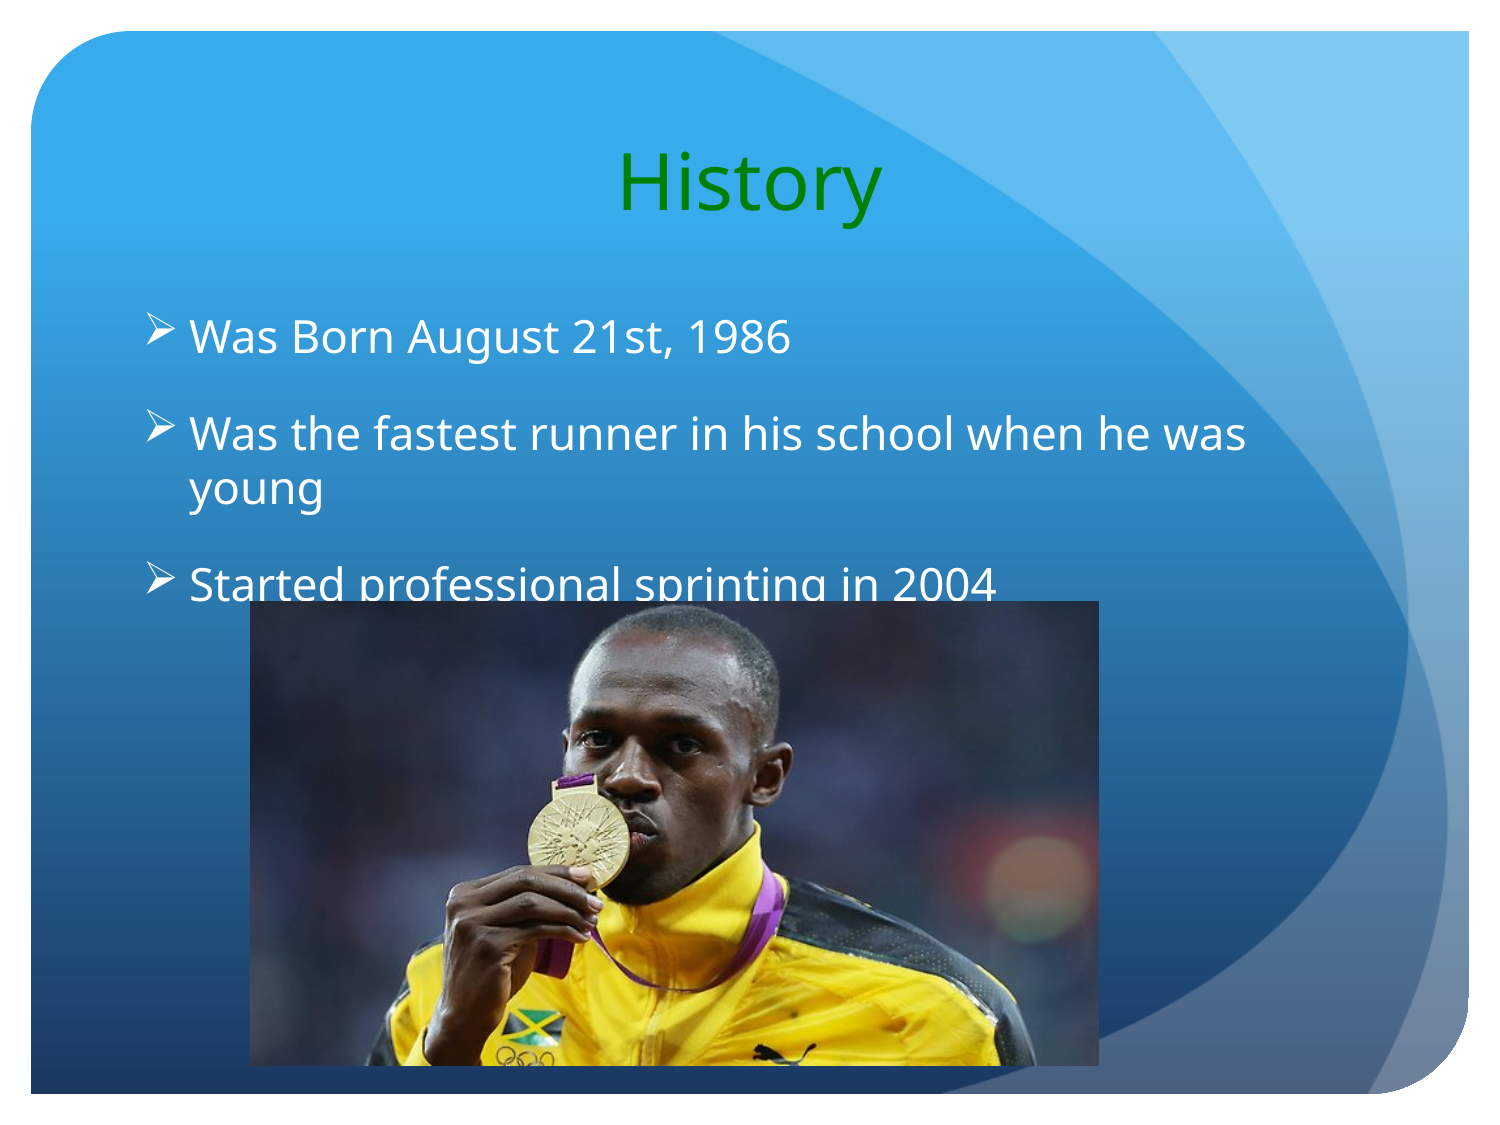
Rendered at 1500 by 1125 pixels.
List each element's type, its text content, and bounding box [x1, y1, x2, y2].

picture [24, 30, 1473, 1094]
list Was Born August 21st, 1986 Was the fastest runner in his school when he was young Started professional sprinting in 2004 [127, 299, 1372, 991]
title History [127, 62, 1372, 234]
